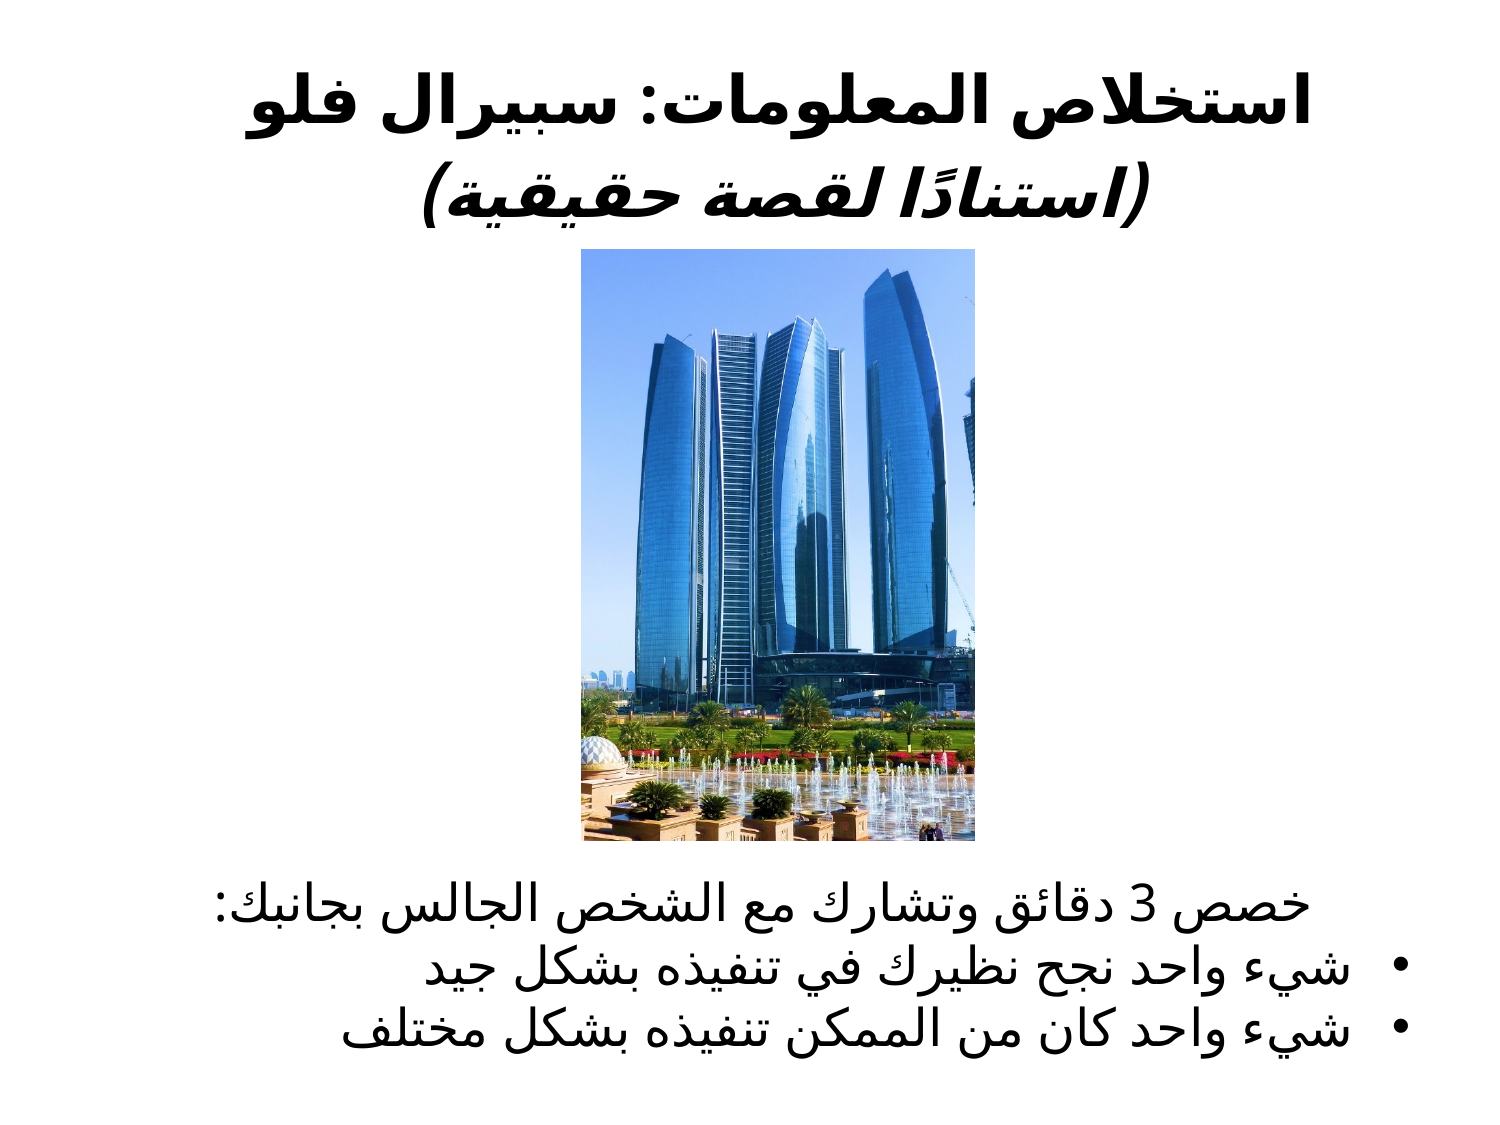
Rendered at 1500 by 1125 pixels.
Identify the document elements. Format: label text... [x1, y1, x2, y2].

text_box استخلاص المعلومات: سبيرال فلو (استنادًا لقصة حقيقية) [74, 0, 1488, 355]
picture [581, 249, 976, 841]
text_box خصص 3 دقائق وتشارك مع الشخص الجالس بجانبك: شيء واحد نجح نظيرك في تنفيذه بشكل جيد شيء واحد كان من الممكن تنفيذه بشكل مختلف [87, 862, 1425, 1065]
